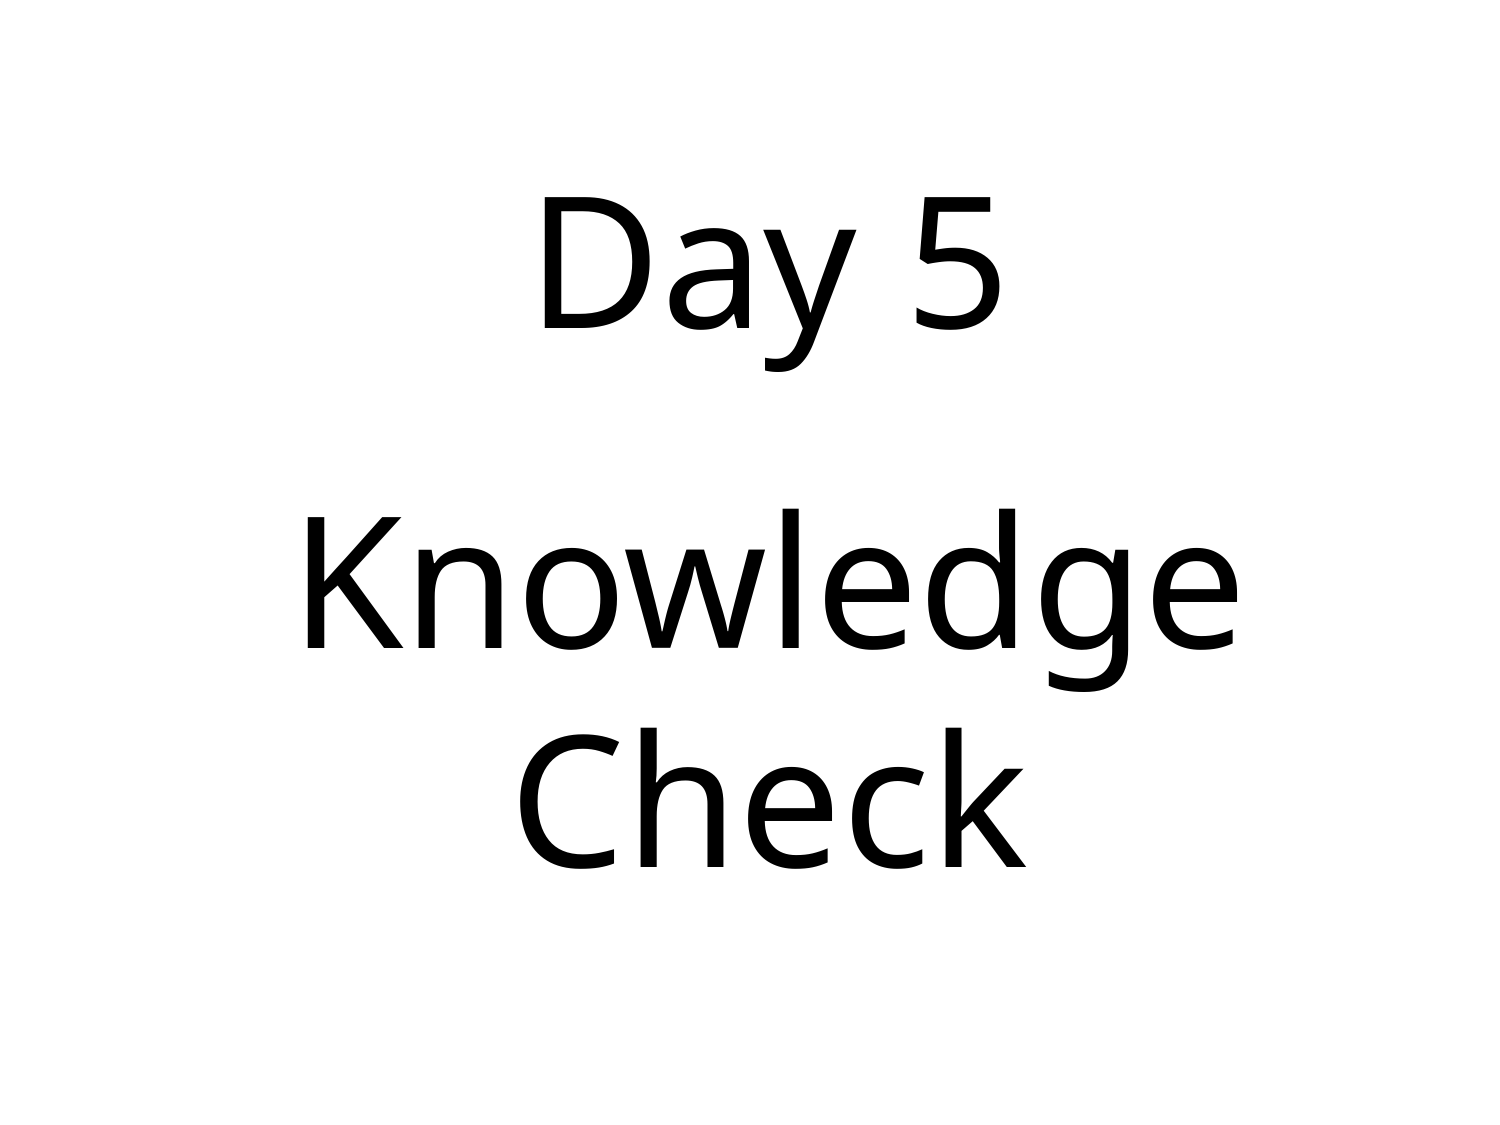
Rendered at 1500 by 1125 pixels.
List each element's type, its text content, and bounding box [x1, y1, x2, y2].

text_box Day 5 Knowledge Check [99, 137, 1438, 912]
